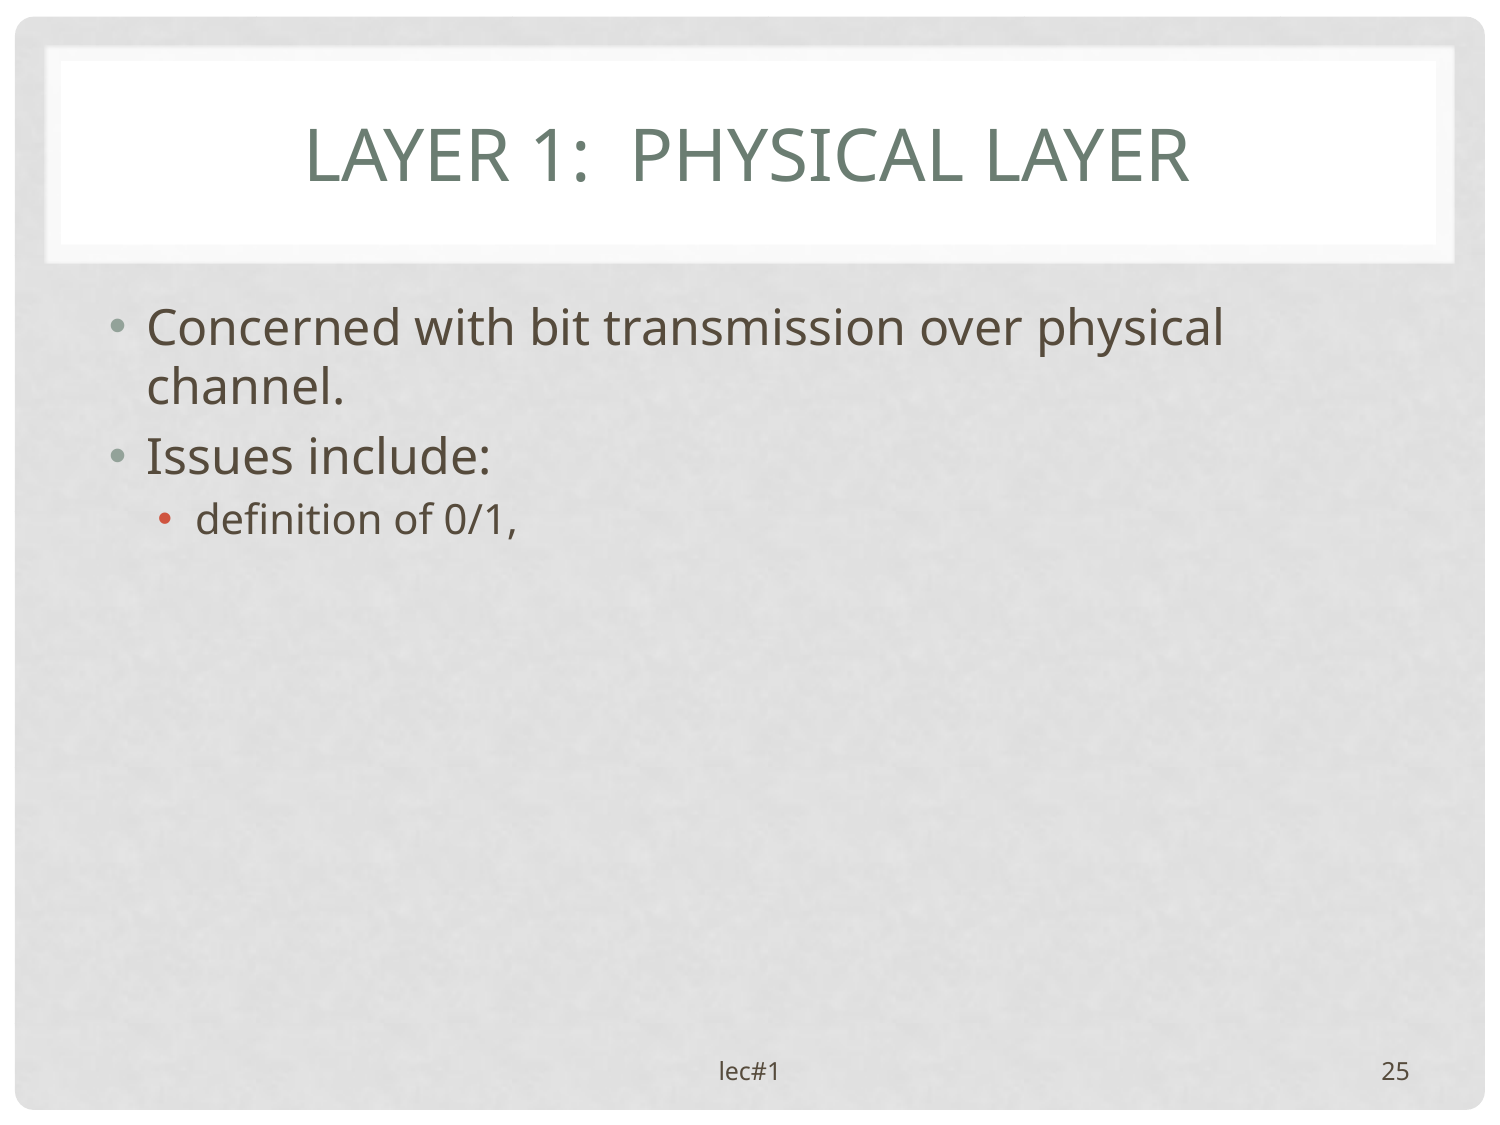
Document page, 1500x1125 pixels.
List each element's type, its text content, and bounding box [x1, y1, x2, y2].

list Concerned with bit transmission over physical channel. Issues include: definition of 0/1, [75, 287, 1425, 1005]
title Layer 1: Physical Layer [69, 66, 1425, 238]
footer lec#1 [512, 1042, 988, 1103]
slide_number 25 [1074, 1042, 1425, 1103]
